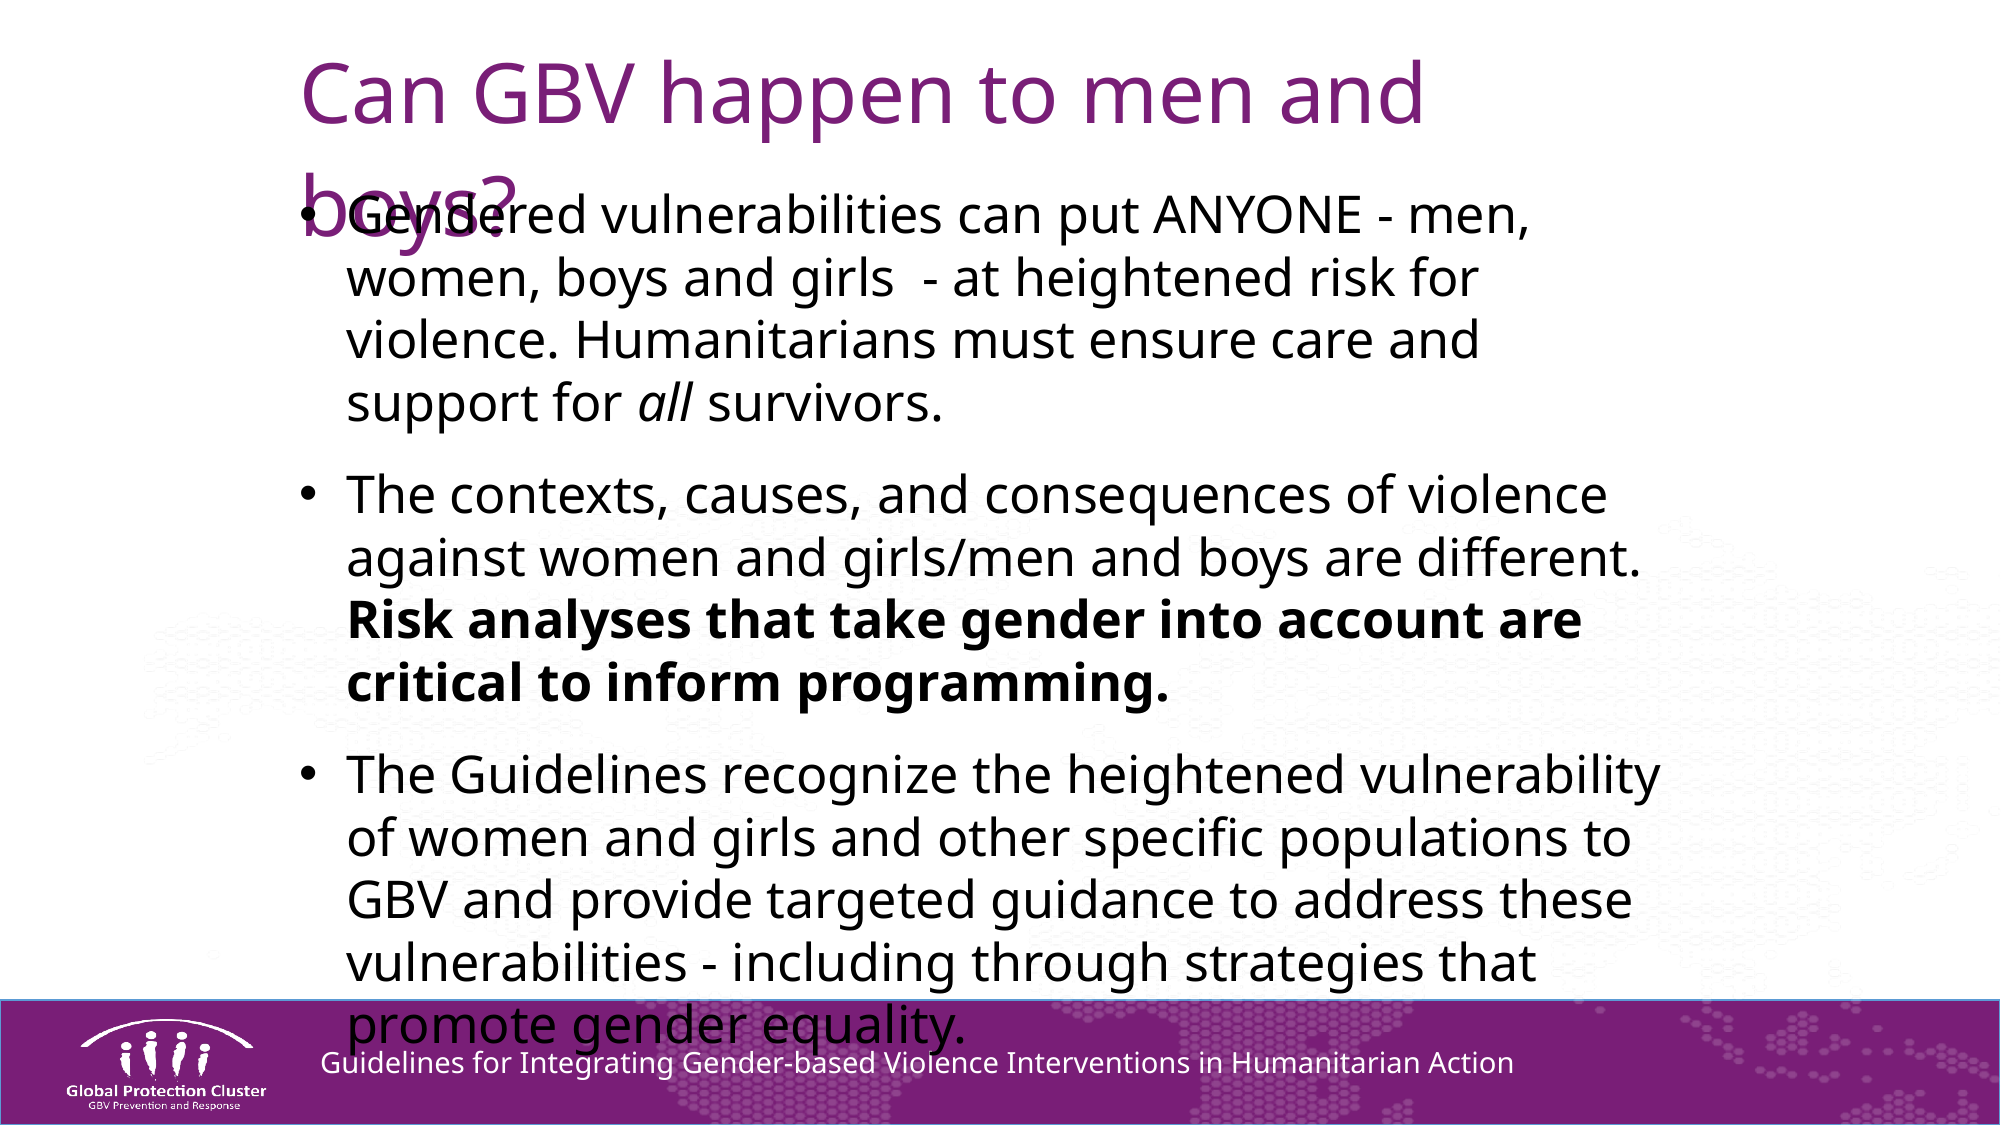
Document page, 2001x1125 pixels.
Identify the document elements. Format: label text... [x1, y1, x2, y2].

text_box Gendered vulnerabilities can put ANYONE - men, women, boys and girls - at heightened risk for violence. Humanitarians must ensure care and support for all survivors. The contexts, causes, and consequences of violence against women and girls/men and boys are different. Risk analyses that take gender into account are critical to inform programming. The Guidelines recognize the heightened vulnerability of women and girls and other specific populations to GBV and provide targeted guidance to address these vulnerabilities - including through strategies that promote gender equality. [284, 174, 1700, 814]
picture [56, 254, 2001, 1125]
text_box Can GBV happen to men and boys? [284, 26, 1605, 174]
